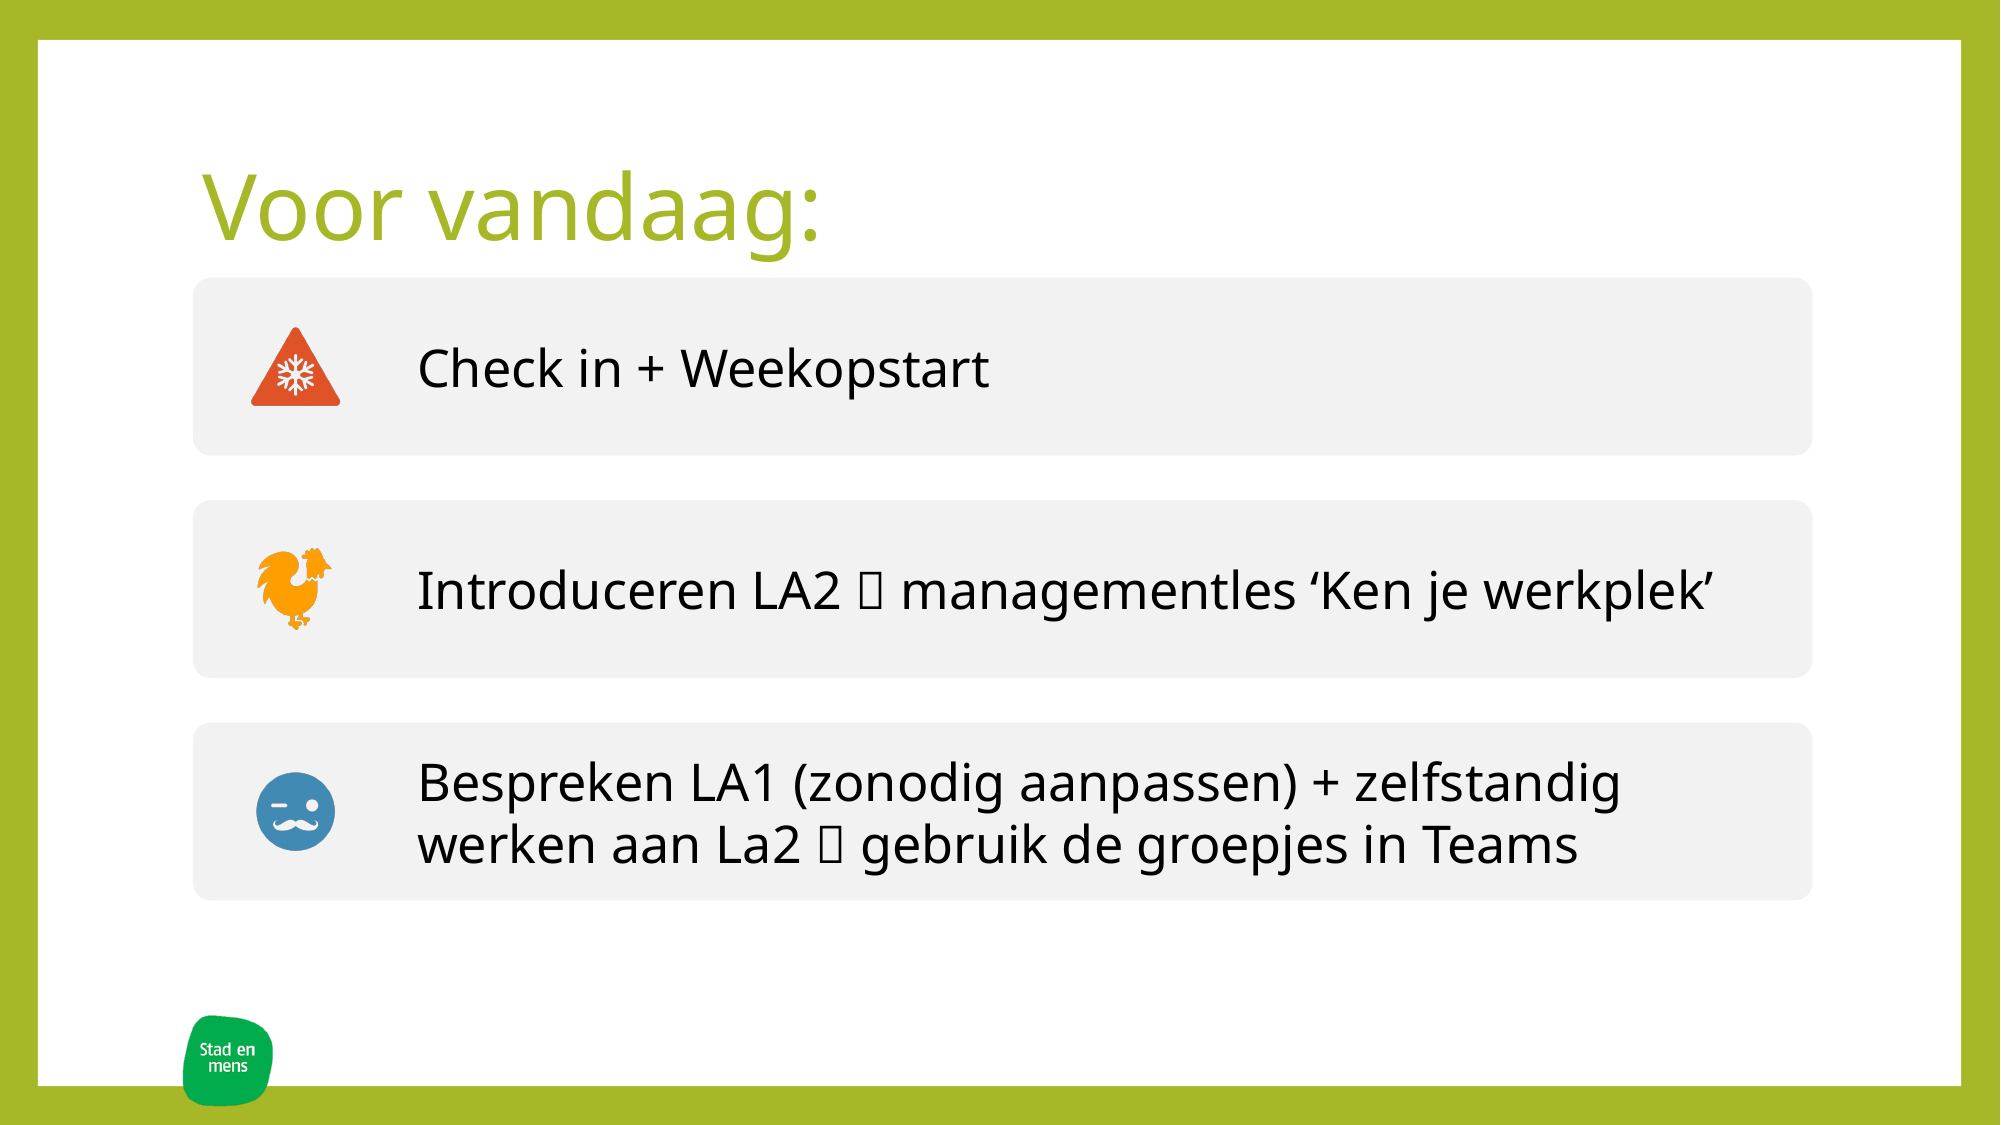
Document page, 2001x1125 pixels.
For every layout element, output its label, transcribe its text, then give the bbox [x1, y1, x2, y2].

picture [179, 1013, 273, 1110]
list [192, 277, 1813, 901]
title Voor vandaag: [187, 99, 1808, 286]
